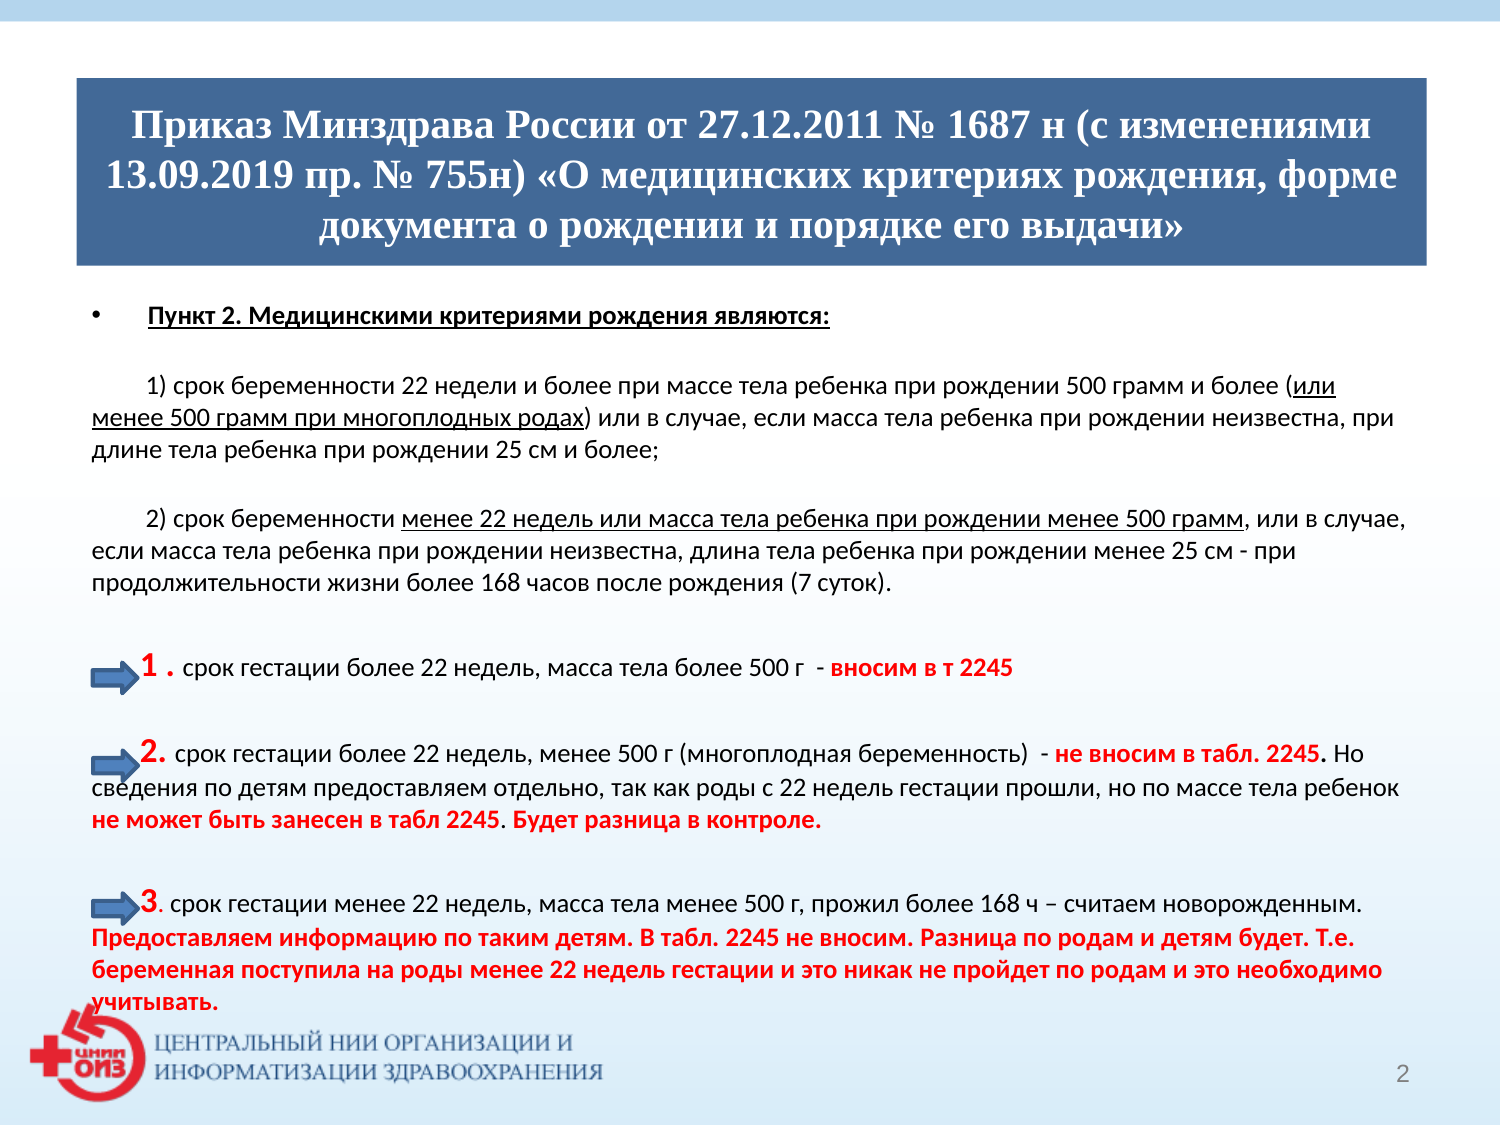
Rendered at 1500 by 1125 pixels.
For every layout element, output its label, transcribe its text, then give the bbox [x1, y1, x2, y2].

text_box [90, 660, 140, 696]
title Приказ Минздрава России от 27.12.2011 № 1687 н (с изменениями 13.09.2019 пр. № 755н) «О медицинских критериях рождения, форме документа о рождении и порядке его выдачи» [76, 78, 1427, 266]
slide_number 2 [1074, 1042, 1425, 1103]
text_box [91, 748, 141, 783]
text_box [91, 891, 141, 926]
picture [0, 0, 1500, 1125]
list Пункт 2. Медицинскими критериями рождения являются: 1) срок беременности 22 недели и более при массе тела ребенка при рождении 500 грамм и более (или менее 500 грамм при многоплодных родах) или в случае, если масса тела ребенка при рождении неизвестна, при длине тела ребенка при рождении 25 см и более; 2) срок беременности менее 22 недель или масса тела ребенка при рождении менее 500 грамм, или в случае, если масса тела ребенка при рождении неизвестна, длина тела ребенка при рождении менее 25 см - при продолжительности жизни более 168 часов после рождения (7 суток). 1 . срок гестации более 22 недель, масса тела более 500 г - вносим в т 2245 2. срок гестации более 22 недель, менее 500 г (многоплодная беременность) - не вносим в табл. 2245. Но сведения по детям предоставляем отдельно, так как роды с 22 недель гестации прошли, но по массе тела ребенок не может быть занесен в табл 2245. Будет разница в контроле. 3. срок гестации менее 22 недель, масса тела менее 500 г, прожил более 168 ч – считаем новорожденным. Предоставляем информацию по таким детям. В табл. 2245 не вносим. Разница по родам и детям будет. Т.е. беременная поступила на роды менее 22 недель гестации и это никак не пройдет по родам и это необходимо учитывать. [76, 290, 1427, 1034]
